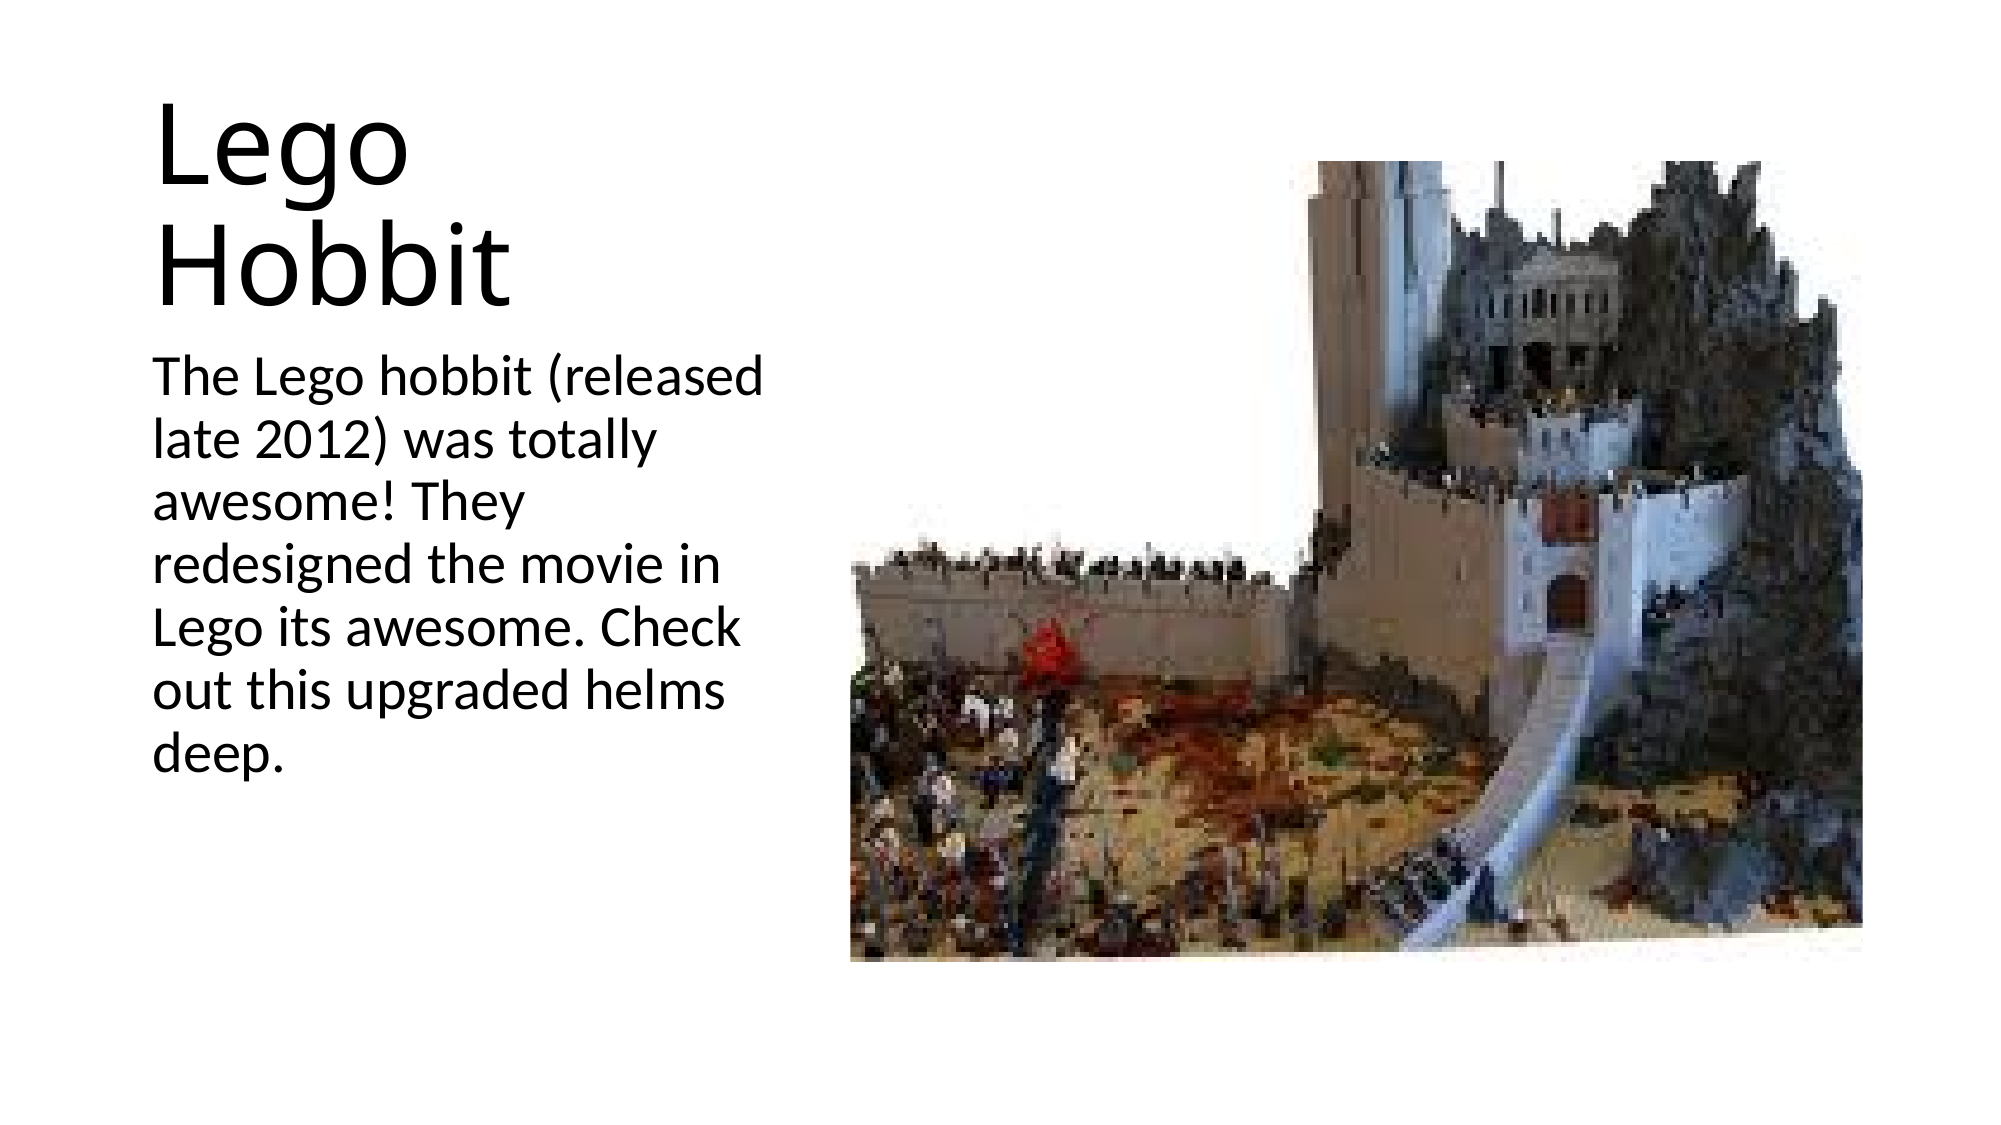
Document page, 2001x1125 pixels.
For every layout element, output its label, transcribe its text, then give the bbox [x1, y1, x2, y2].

picture [850, 161, 1863, 962]
title Lego Hobbit [137, 75, 783, 337]
list The Lego hobbit (released late 2012) was totally awesome! They redesigned the movie in Lego its awesome. Check out this upgraded helms deep. [137, 337, 783, 963]
